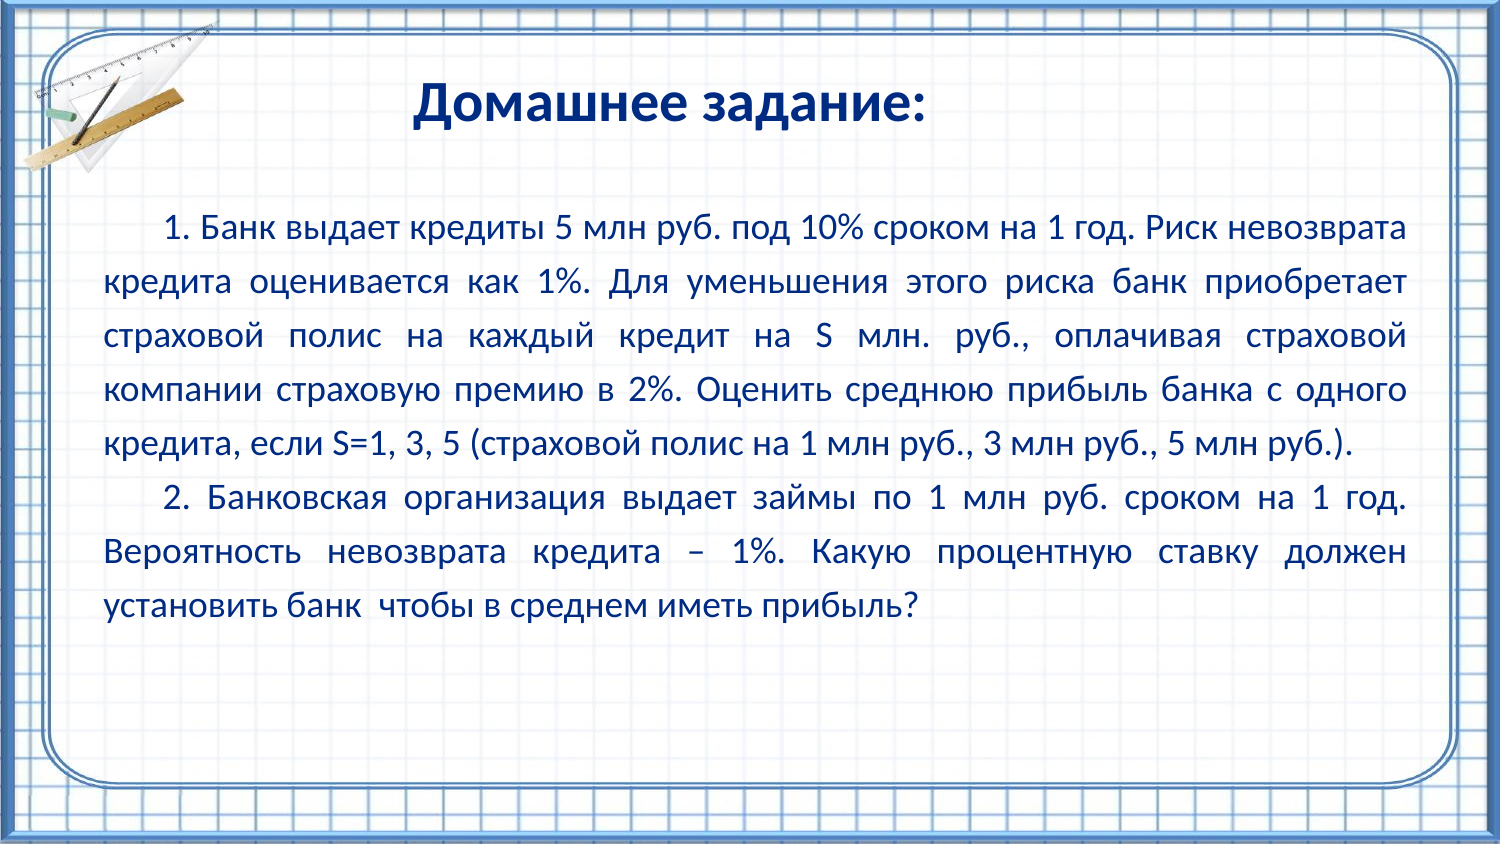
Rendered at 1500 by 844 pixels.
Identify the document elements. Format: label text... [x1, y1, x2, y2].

picture [0, 0, 1500, 844]
text_box Домашнее задание: [399, 55, 943, 141]
text_box 1. Банк выдает кредиты 5 млн руб. под 10% сроком на 1 год. Риск невозврата кредита оценивается как 1%. Для уменьшения этого риска банк приобретает страховой полис на каждый кредит на S млн. руб., оплачивая страховой компании страховую премию в 2%. Оценить среднюю прибыль банка с одного кредита, если S=1, 3, 5 (страховой полис на 1 млн руб., 3 млн руб., 5 млн руб.). 2. Банковская организация выдает займы по 1 млн руб. сроком на 1 год. Вероятность невозврата кредита – 1%. Какую процентную ставку должен установить банк чтобы в среднем иметь прибыль? [88, 185, 1424, 633]
